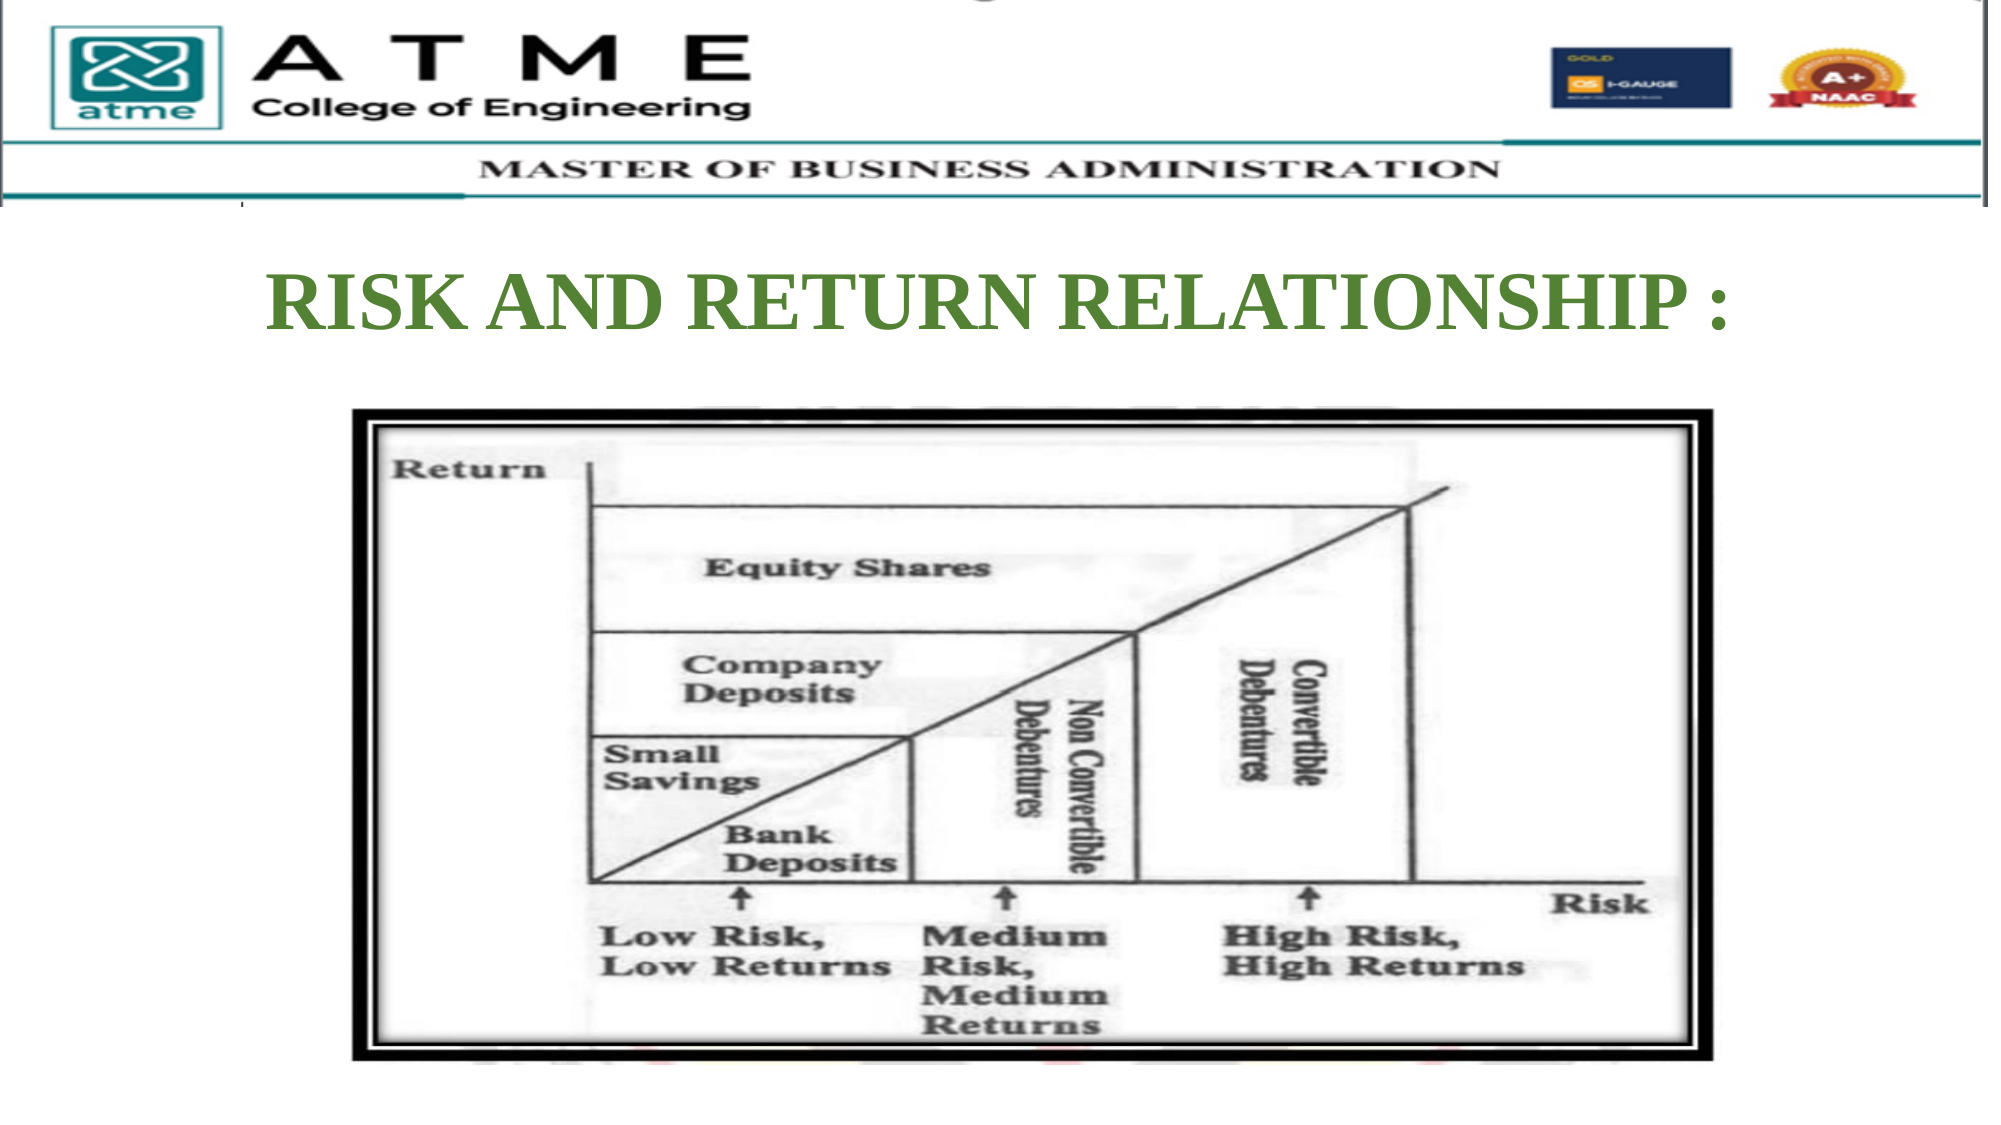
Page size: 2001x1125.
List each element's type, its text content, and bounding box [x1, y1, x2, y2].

picture [0, 0, 1988, 207]
title RISK AND RETURN RELATIONSHIP : [137, 224, 1863, 381]
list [349, 406, 1722, 1066]
